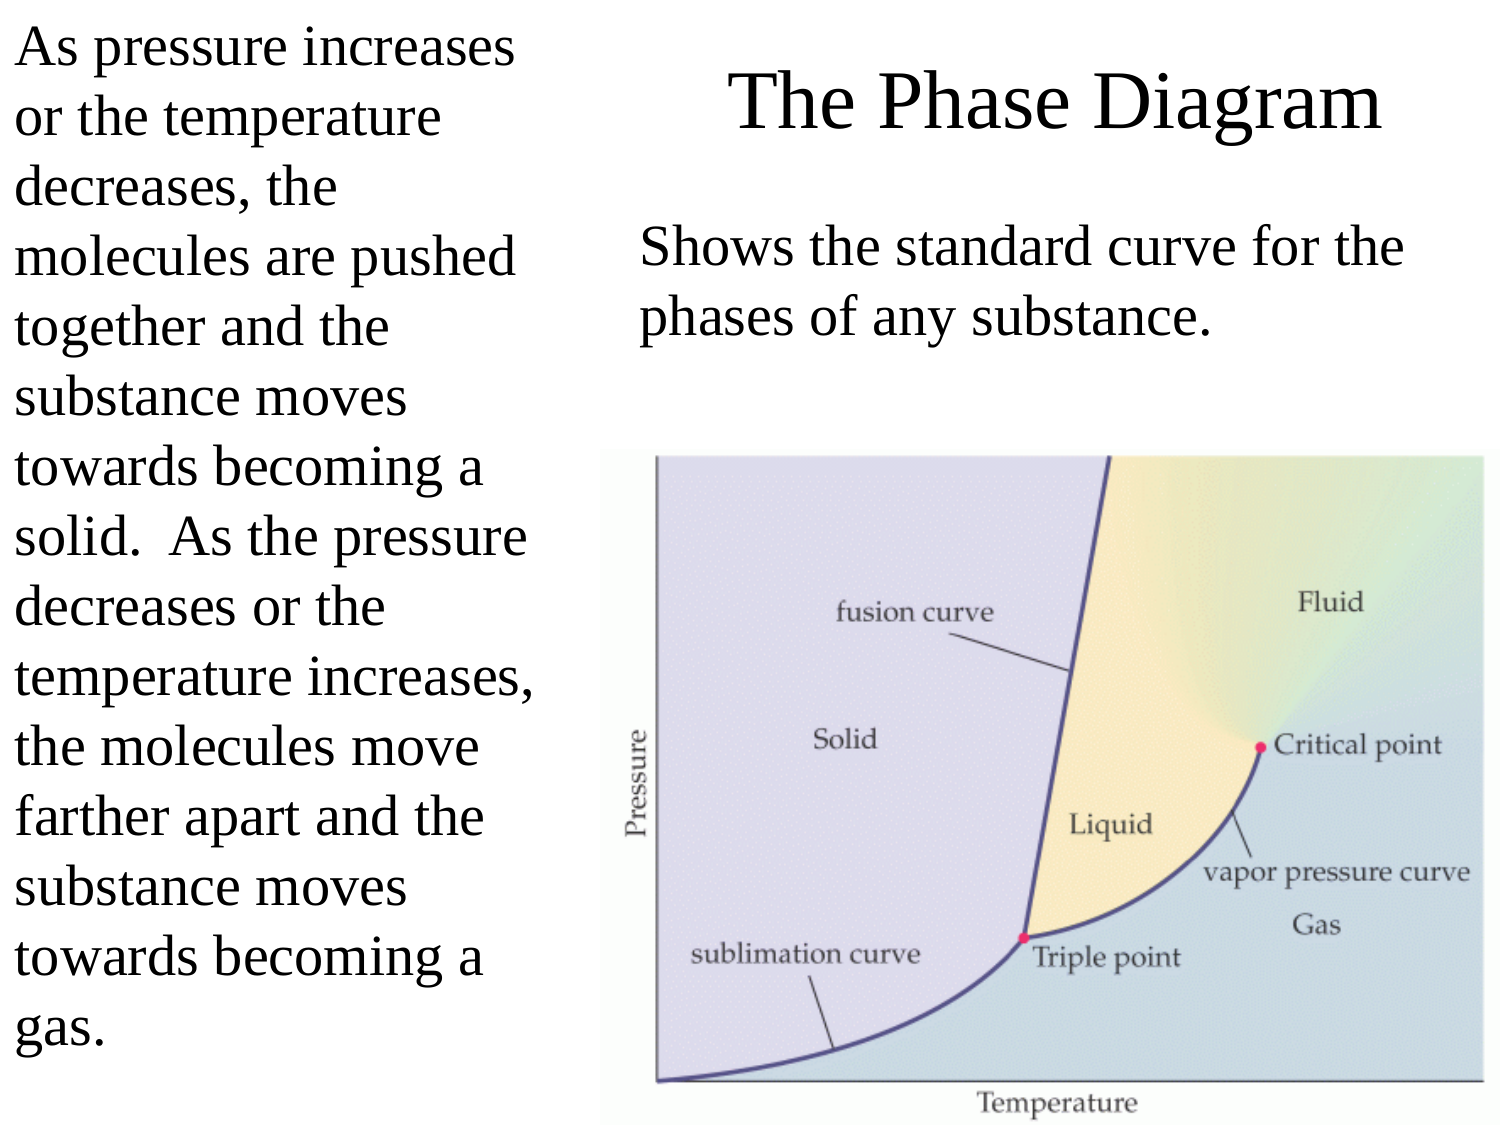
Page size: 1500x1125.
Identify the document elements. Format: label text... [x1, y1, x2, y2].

text_box Shows the standard curve for the phases of any substance. [624, 199, 1450, 355]
picture [599, 449, 1500, 1125]
text_box As pressure increases or the temperature decreases, the molecules are pushed together and the substance moves towards becoming a solid. As the pressure decreases or the temperature increases, the molecules move farther apart and the substance moves towards becoming a gas. [0, 0, 575, 1065]
text_box The Phase Diagram [712, 37, 1413, 153]
